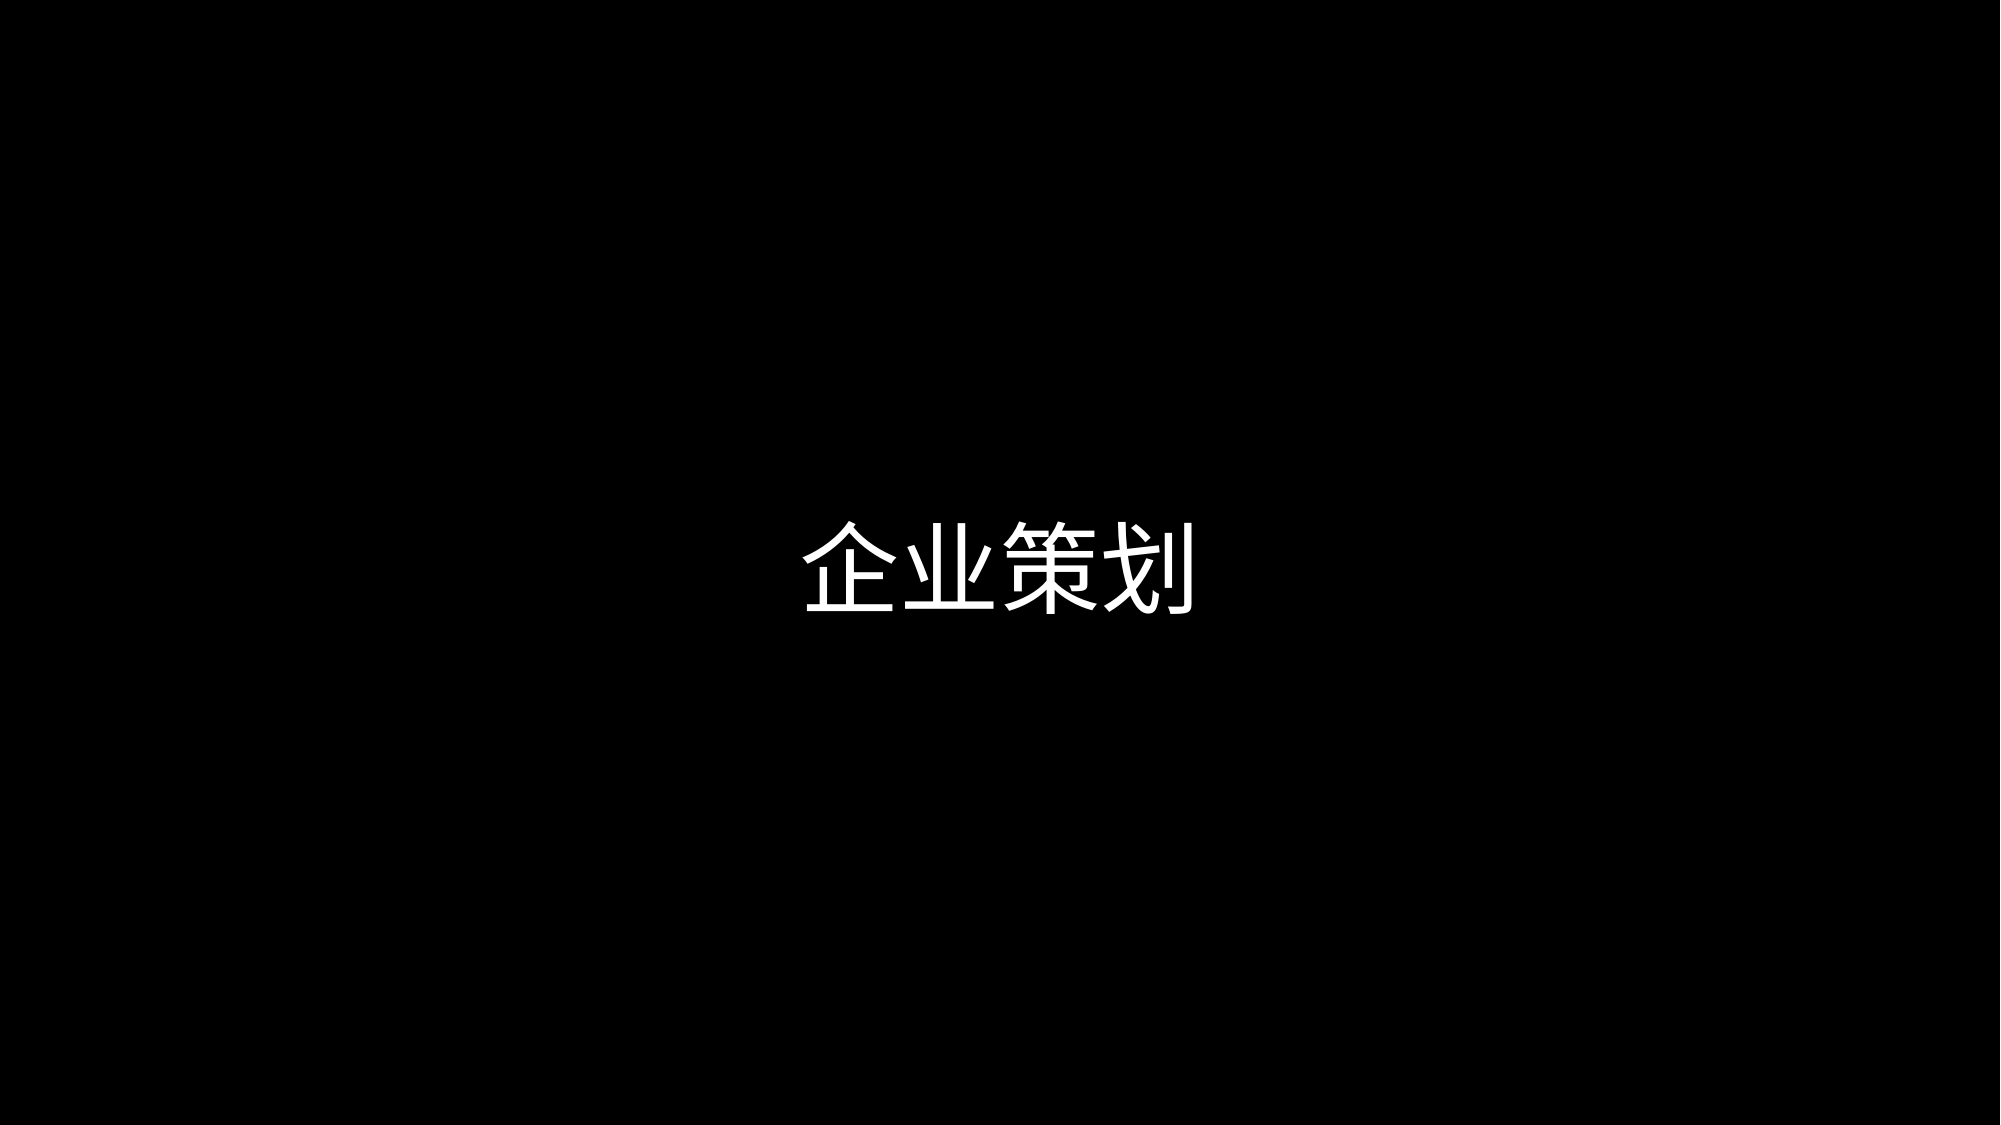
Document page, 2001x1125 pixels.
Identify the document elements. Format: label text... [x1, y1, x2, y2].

text_box 企业策划 [697, 481, 1303, 644]
